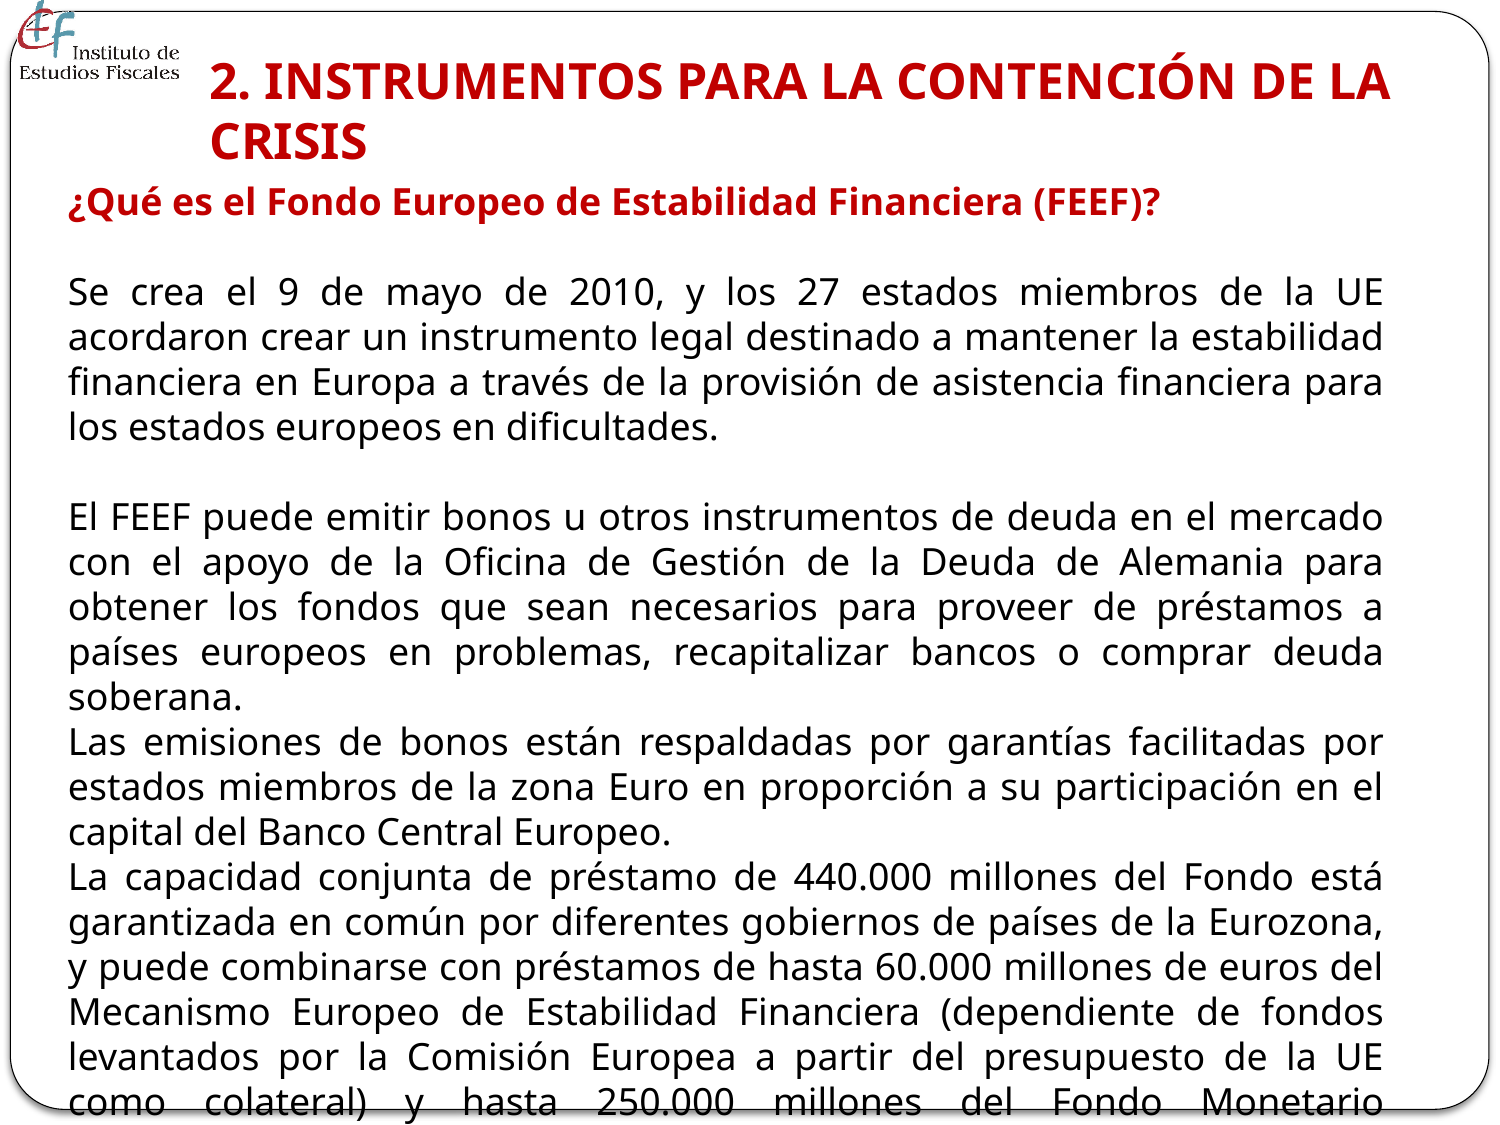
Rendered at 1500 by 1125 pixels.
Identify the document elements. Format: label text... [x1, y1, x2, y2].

text_box 2. INSTRUMENTOS PARA LA CONTENCIÓN DE LA CRISIS [194, 42, 1483, 178]
text_box ¿Qué es el Fondo Europeo de Estabilidad Financiera (FEEF)? Se crea el 9 de mayo de 2010, y los 27 estados miembros de la UE acordaron crear un instrumento legal destinado a mantener la estabilidad financiera en Europa a través de la provisión de asistencia financiera para los estados europeos en dificultades. El FEEF puede emitir bonos u otros instrumentos de deuda en el mercado con el apoyo de la Oficina de Gestión de la Deuda de Alemania para obtener los fondos que sean necesarios para proveer de préstamos a países europeos en problemas, recapitalizar bancos o comprar deuda soberana. Las emisiones de bonos están respaldadas por garantías facilitadas por estados miembros de la zona Euro en proporción a su participación en el capital del Banco Central Europeo. La capacidad conjunta de préstamo de 440.000 millones del Fondo está garantizada en común por diferentes gobiernos de países de la Eurozona, y puede combinarse con préstamos de hasta 60.000 millones de euros del Mecanismo Europeo de Estabilidad Financiera (dependiente de fondos levantados por la Comisión Europea a partir del presupuesto de la UE como colateral) y hasta 250.000 millones del Fondo Monetario Internacional (FMI) logrando una red de seguridad de hasta 750.000 millones de euros. [53, 125, 1400, 1125]
picture [17, 0, 180, 79]
